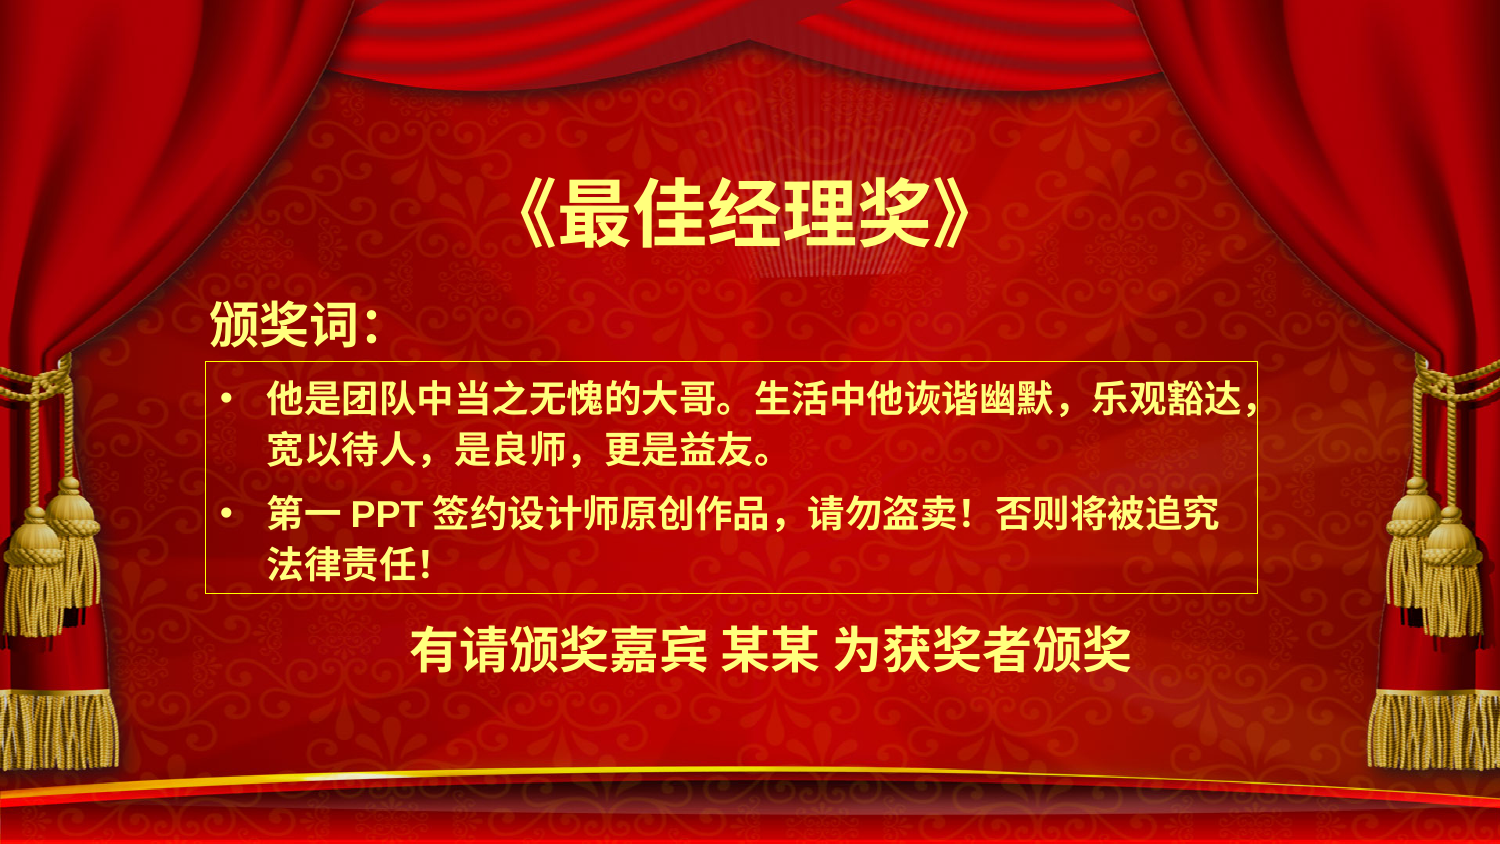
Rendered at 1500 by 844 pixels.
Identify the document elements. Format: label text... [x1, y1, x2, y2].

picture [0, 0, 1500, 844]
text_box 《最佳经理奖》 [385, 158, 1105, 264]
text_box 颁奖词： [171, 286, 449, 362]
text_box 有请颁奖嘉宾 某某 为获奖者颁奖 [336, 610, 1206, 686]
text_box 他是团队中当之无愧的大哥。生活中他诙谐幽默，乐观豁达，宽以待人，是良师，更是益友。 第一PPT签约设计师原创作品，请勿盗卖！否则将被追究法律责任！ [205, 361, 1258, 594]
